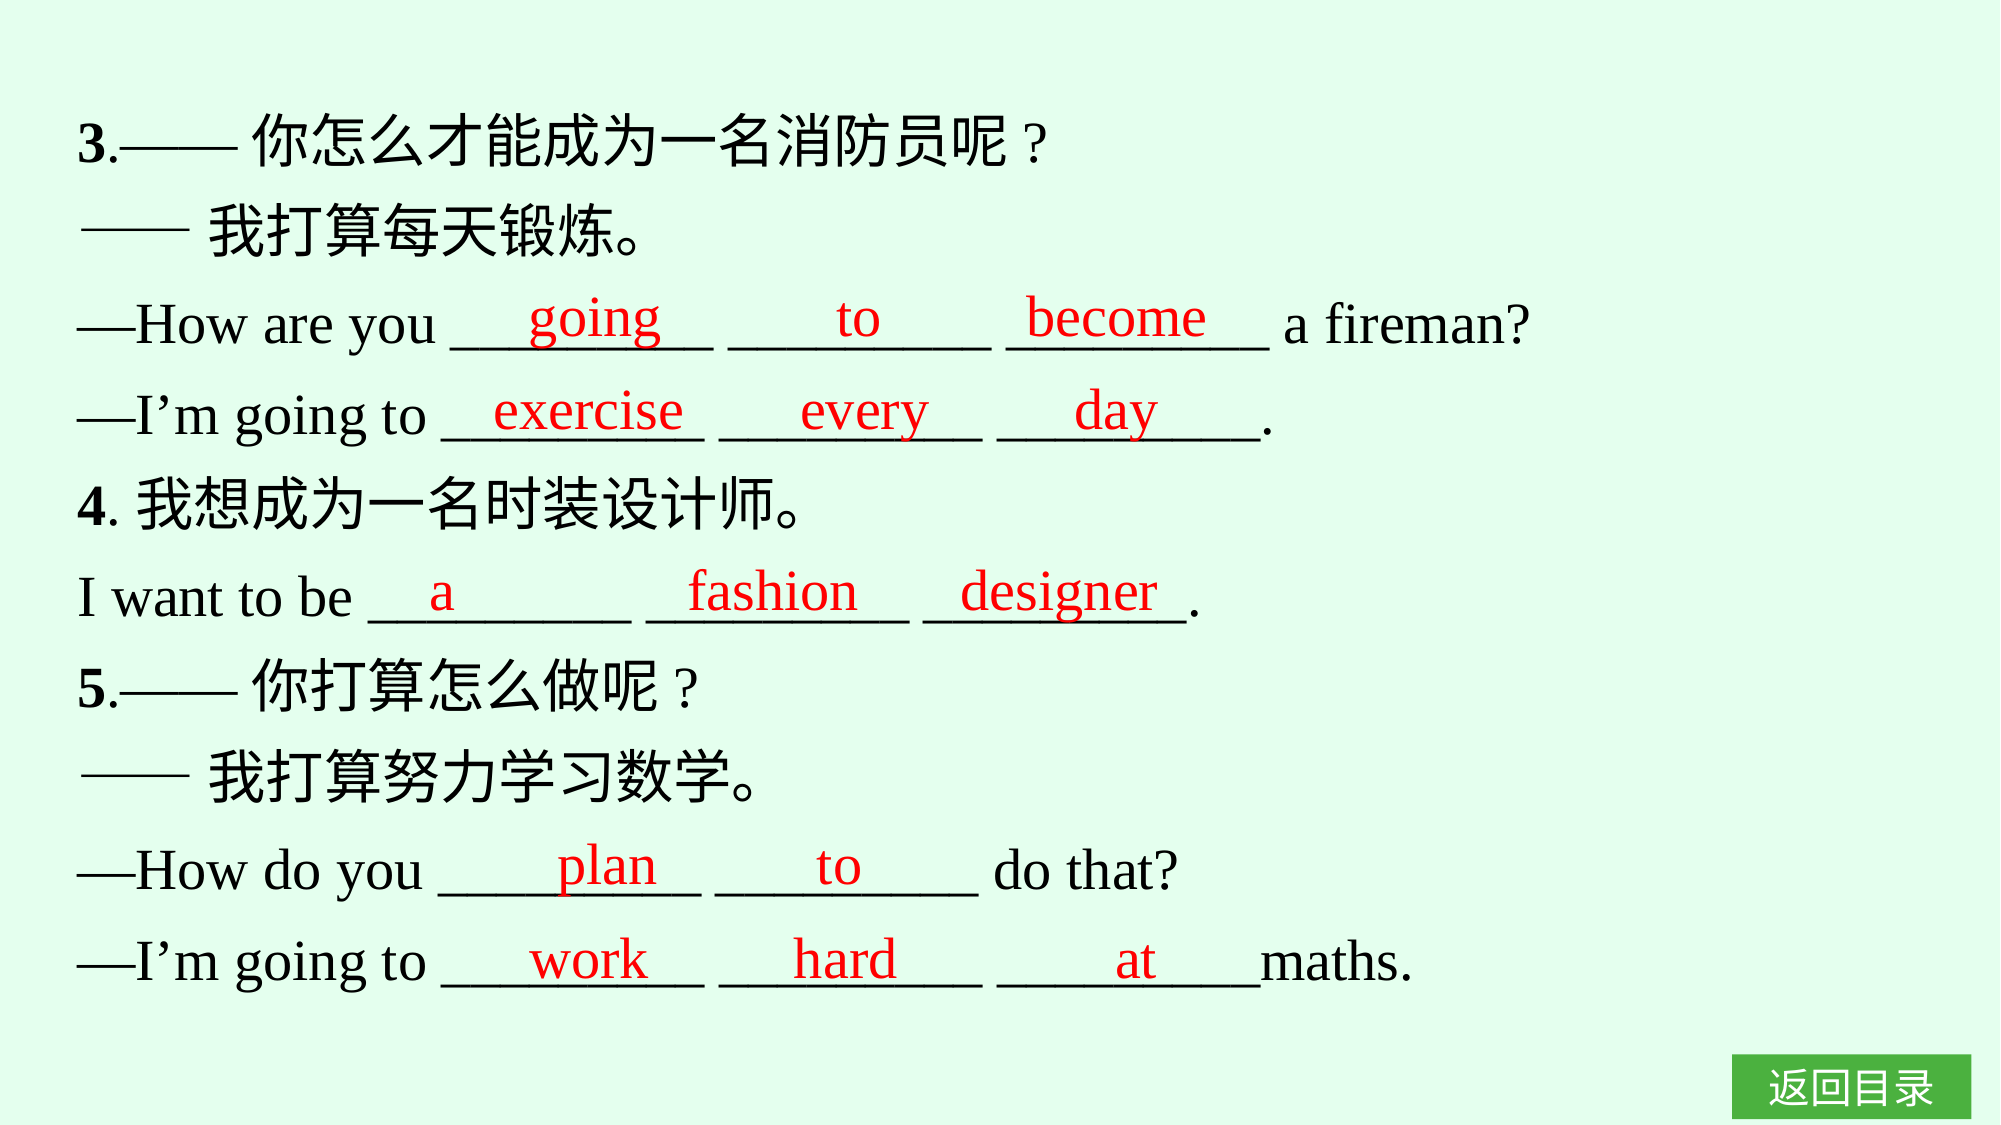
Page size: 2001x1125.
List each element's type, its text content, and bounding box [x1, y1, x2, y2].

text_box 3.——你怎么才能成为一名消防员呢? ——我打算每天锻炼。 —How are you _________ _________ _________ a fireman? —I’m going to _________ _________ _________. 4.我想成为一名时装设计师。 I want to be _________ _________ _________. 5.——你打算怎么做呢? ——我打算努力学习数学。 —How do you _________ _________ do that? —I’m going to _________ _________ _________maths. [62, 75, 1938, 1000]
text_box exercise every day [478, 349, 1175, 449]
text_box going to become [514, 256, 1223, 355]
text_box plan to [542, 804, 878, 898]
text_box work hard at [514, 898, 1173, 998]
text_box a fashion designer [415, 530, 1174, 630]
